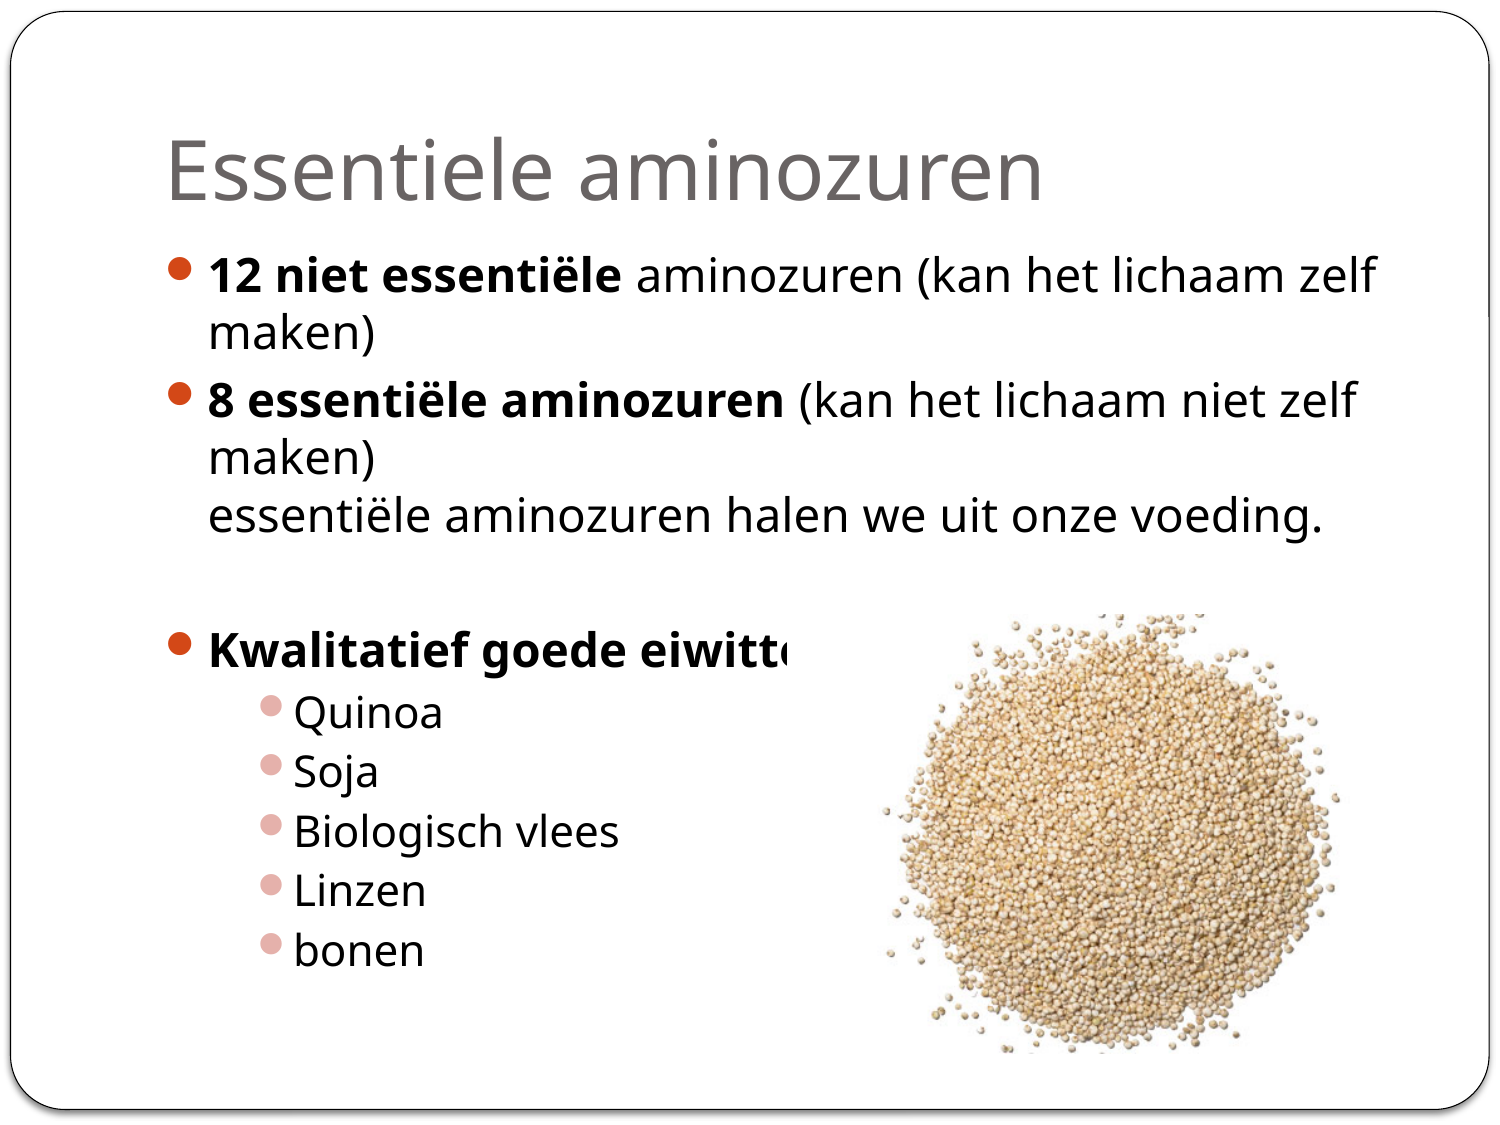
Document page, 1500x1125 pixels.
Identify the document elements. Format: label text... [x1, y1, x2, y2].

list 12 niet essentiële aminozuren (kan het lichaam zelf maken) 8 essentiële aminozuren (kan het lichaam niet zelf maken) essentiële aminozuren halen we uit onze voeding. Kwalitatief goede eiwitten: Quinoa Soja Biologisch vlees Linzen bonen [150, 237, 1425, 988]
picture [787, 614, 1415, 1054]
title Essentiele aminozuren [150, 45, 1425, 233]
